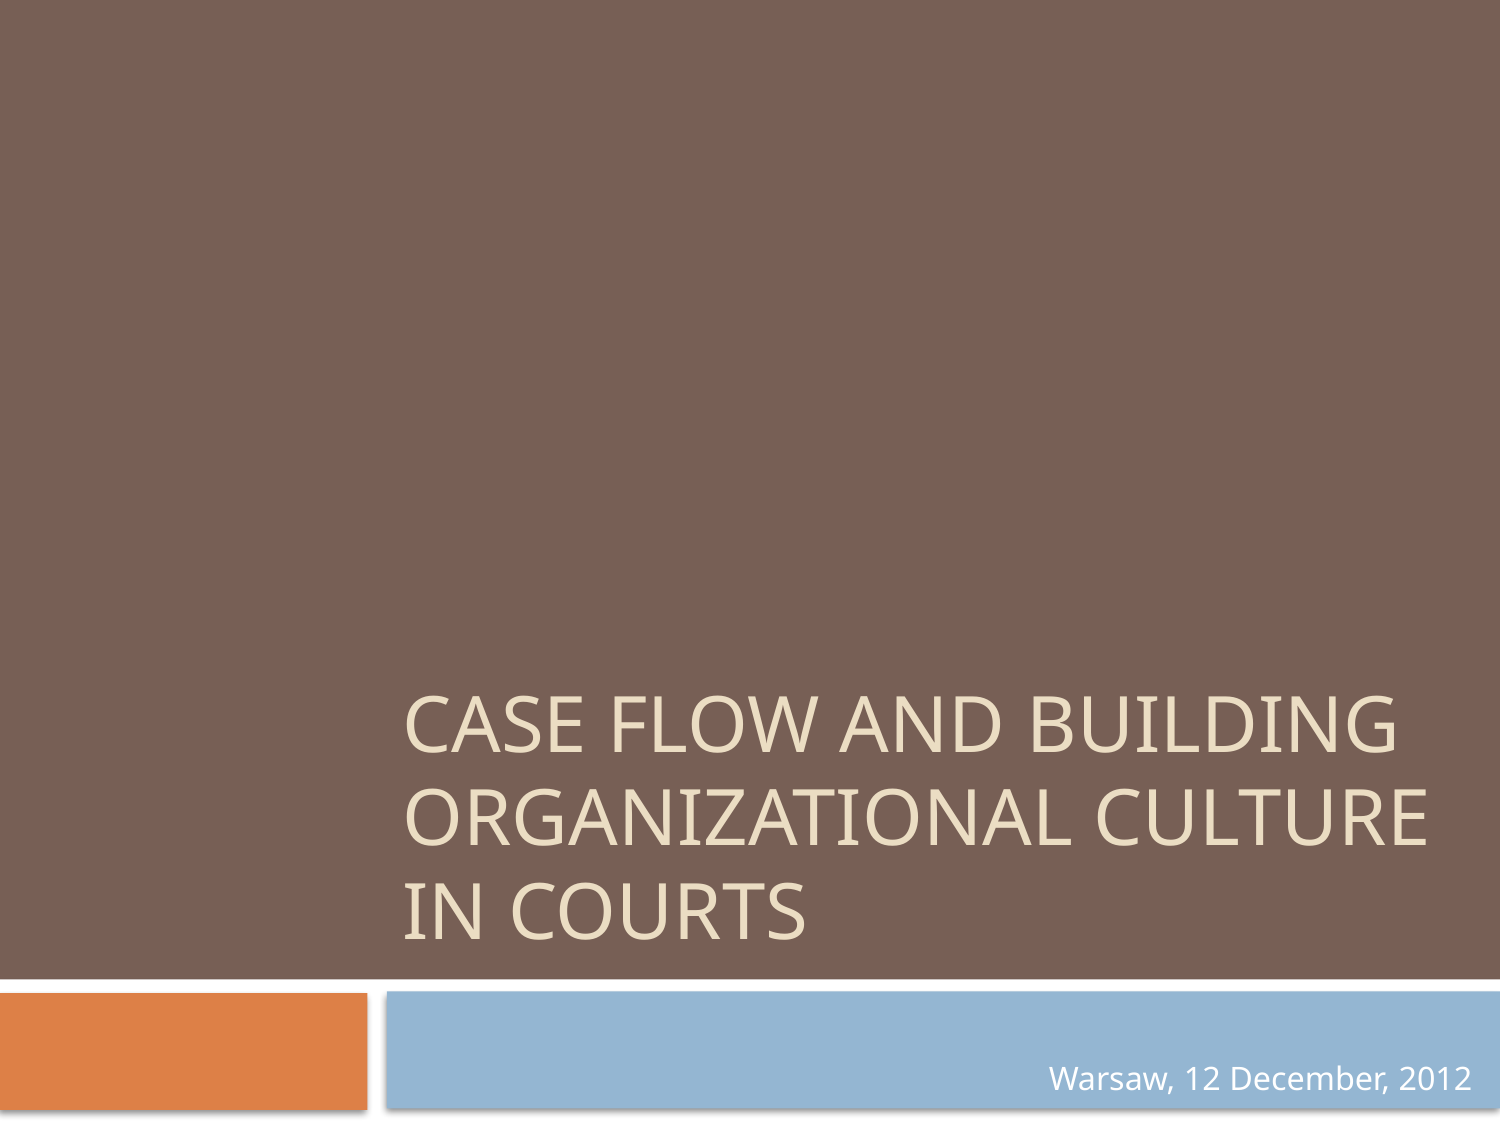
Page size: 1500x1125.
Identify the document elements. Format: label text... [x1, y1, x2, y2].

subtitle Warsaw, 12 December, 2012 [387, 992, 1488, 1105]
title Case flow and building organizational culture in courts [387, 662, 1450, 963]
